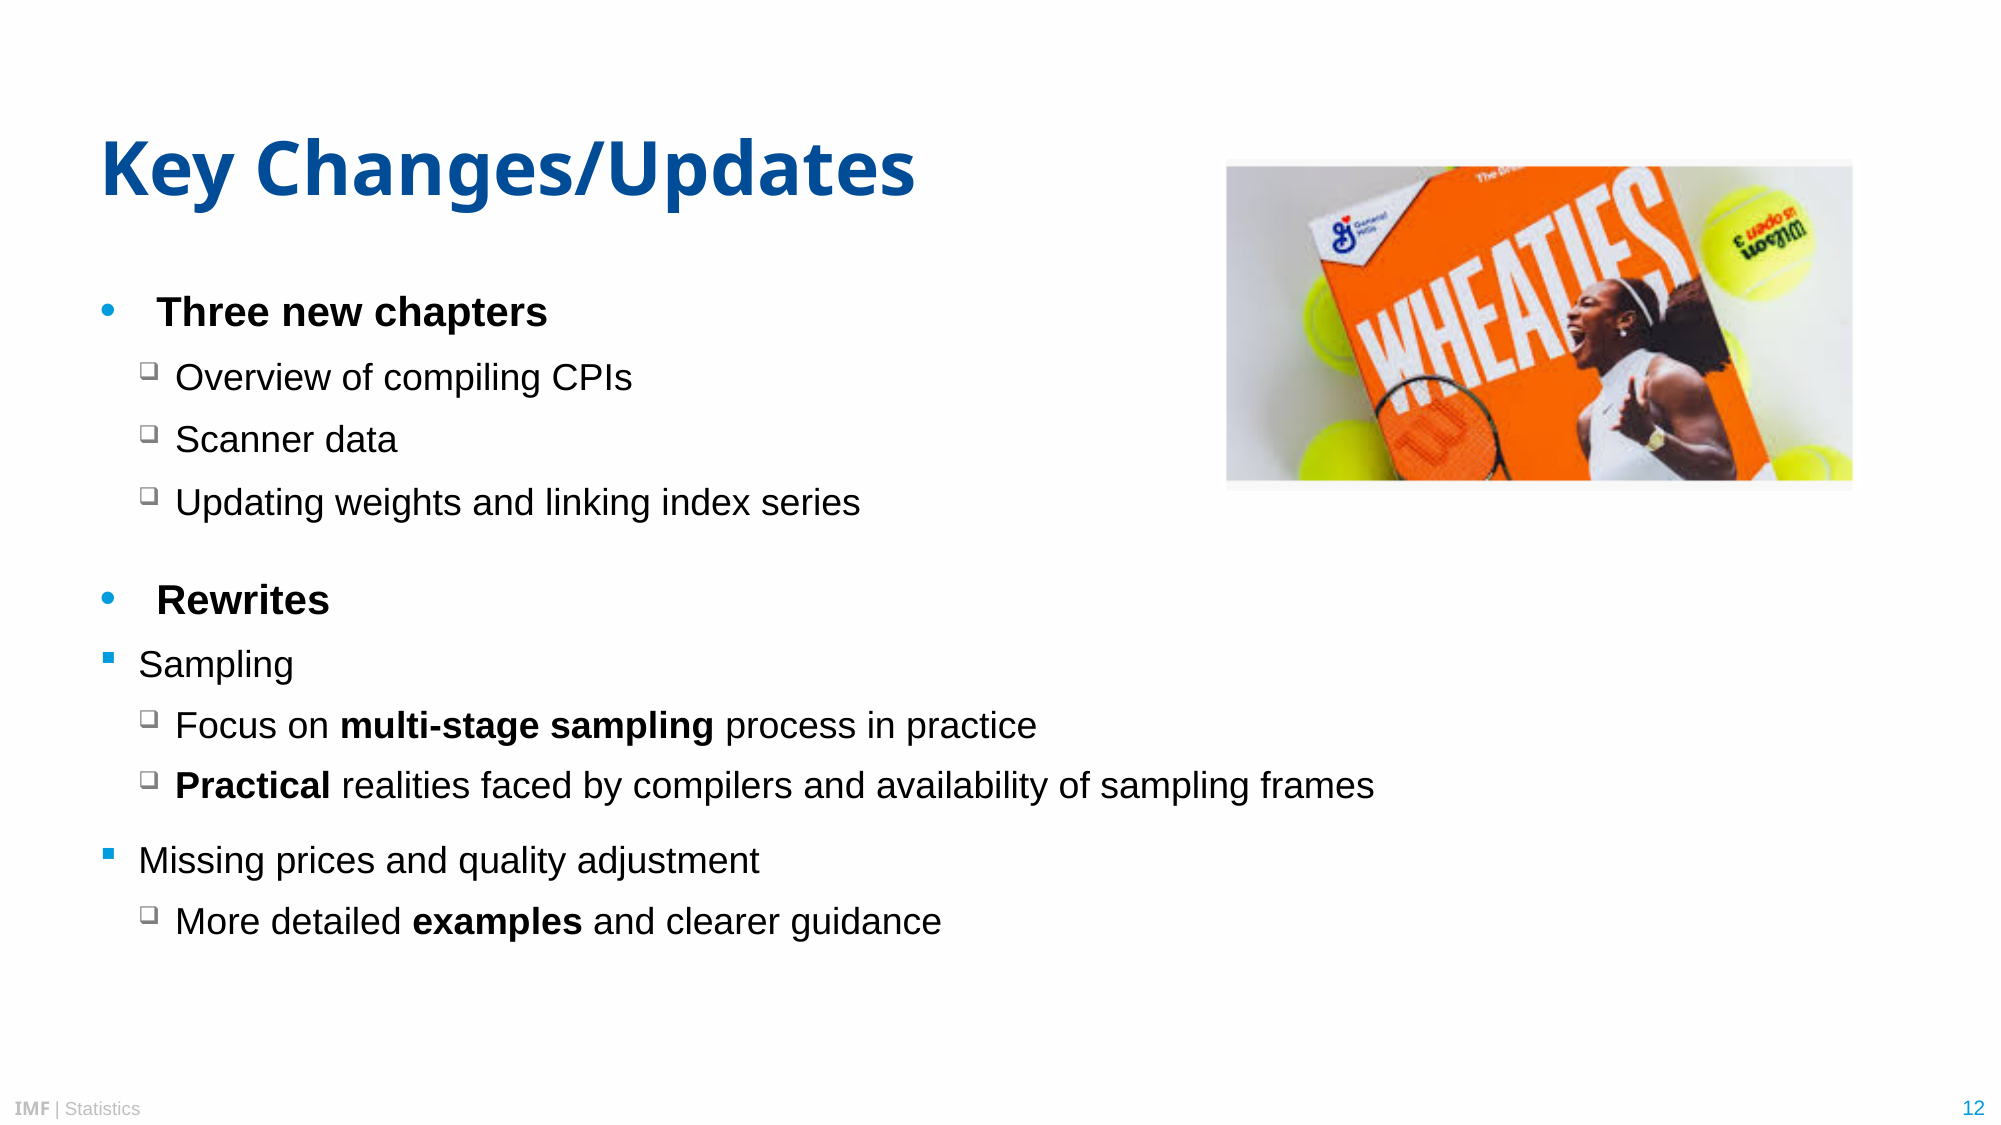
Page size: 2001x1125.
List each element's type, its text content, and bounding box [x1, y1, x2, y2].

title Key Changes/Updates [99, 79, 1900, 262]
list Three new chapters Overview of compiling CPIs Scanner data Updating weights and linking index series Rewrites Sampling Focus on multi-stage sampling process in practice Practical realities faced by compilers and availability of sampling frames Missing prices and quality adjustment More detailed examples and clearer guidance [99, 262, 1900, 1049]
picture [1221, 159, 1861, 491]
